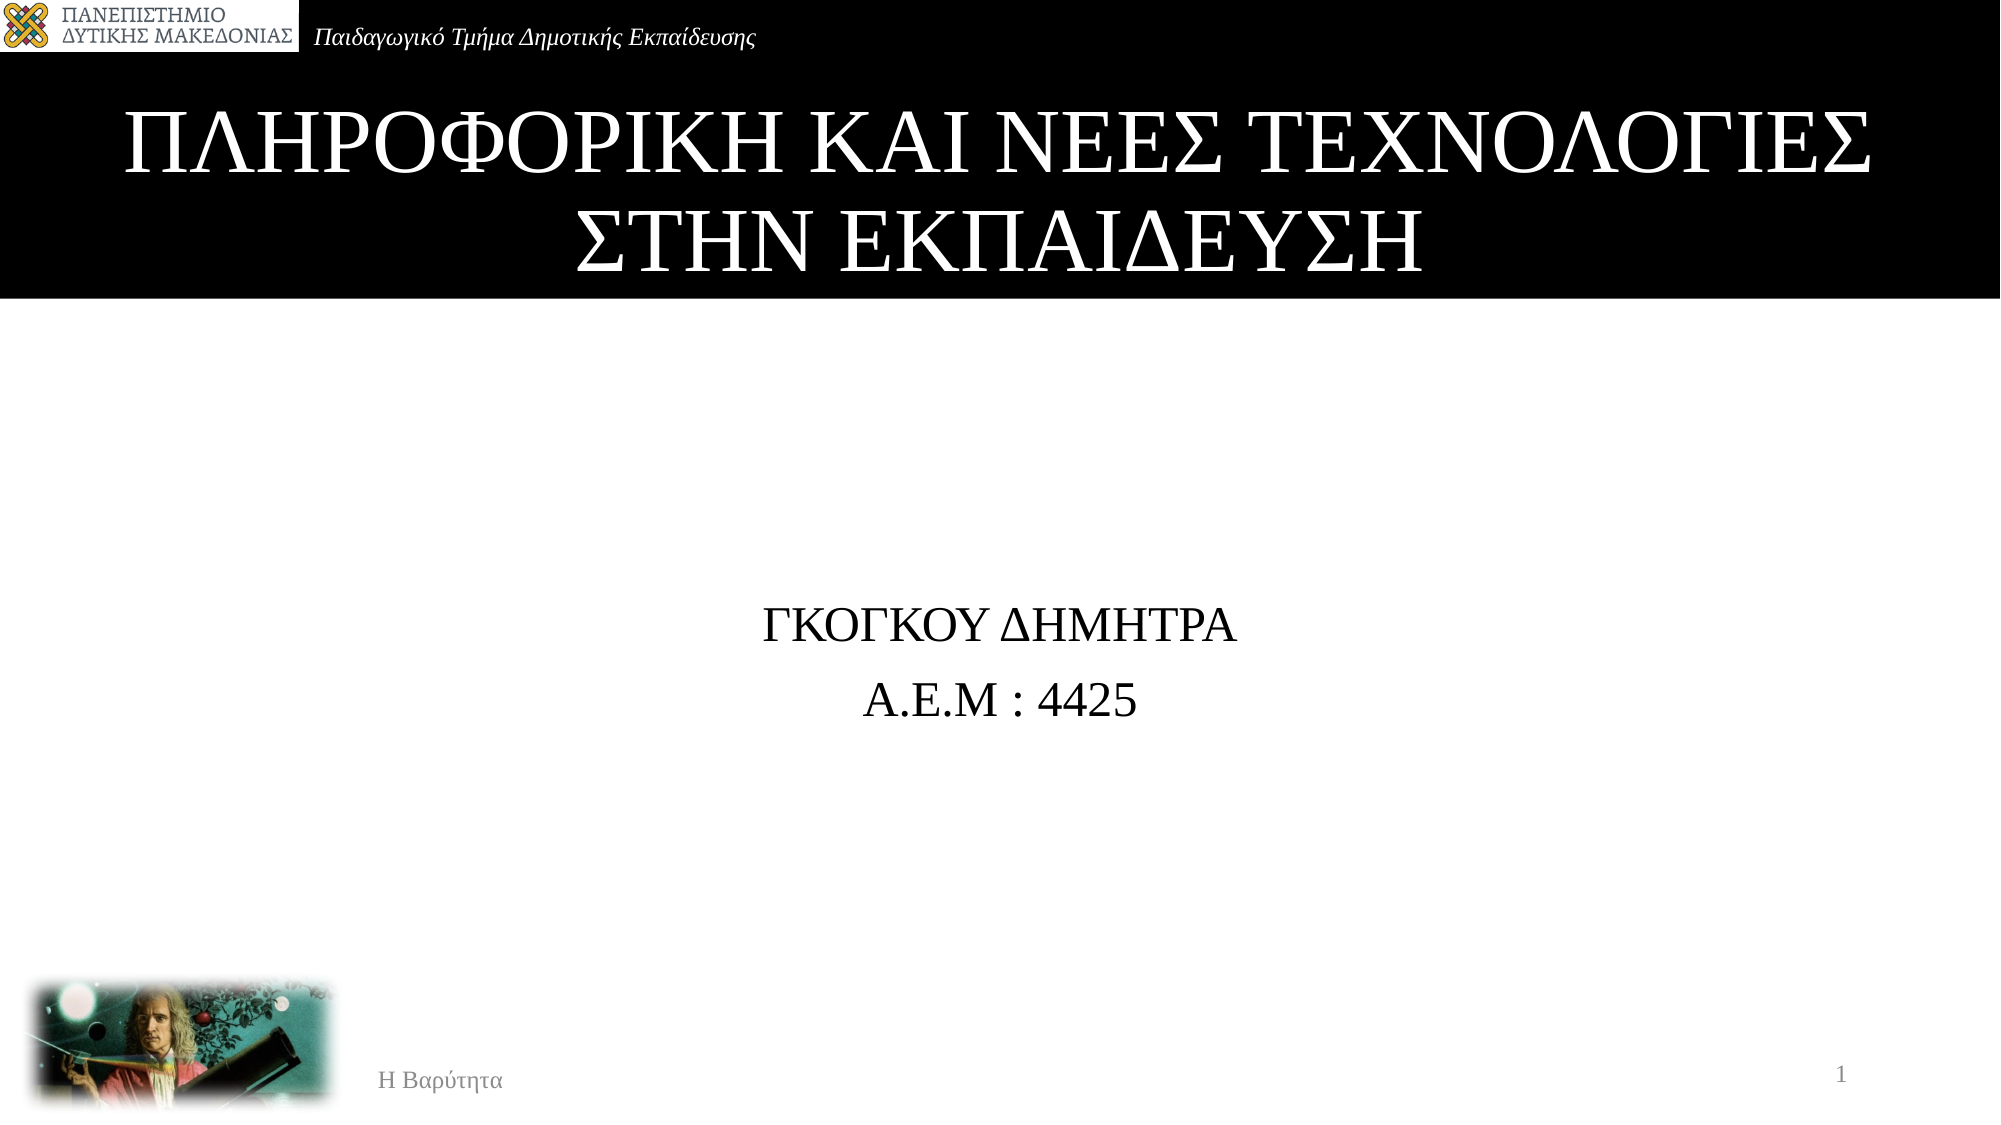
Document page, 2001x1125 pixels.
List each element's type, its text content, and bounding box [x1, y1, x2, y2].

picture [0, 0, 299, 52]
picture [49, 1001, 314, 1085]
title ΠΛΗΡΟΦΟΡΙΚΗ ΚΑΙ ΝΕΕΣ ΤΕΧΝΟΛΟΓΙΕΣ ΣΤΗΝ ΕΚΠΑΙΔΕΥΣΗ [0, 0, 2000, 299]
footer Η Βαρύτητα [106, 1048, 782, 1108]
text_box Παιδαγωγικό Τμήμα Δημοτικής Εκπαίδευσης [298, 13, 782, 58]
subtitle ΓΚΟΓΚΟΥ ΔΗΜΗΤΡΑ Α.Ε.Μ : 4425 [249, 590, 1750, 863]
slide_number 1 [1412, 1042, 1863, 1103]
